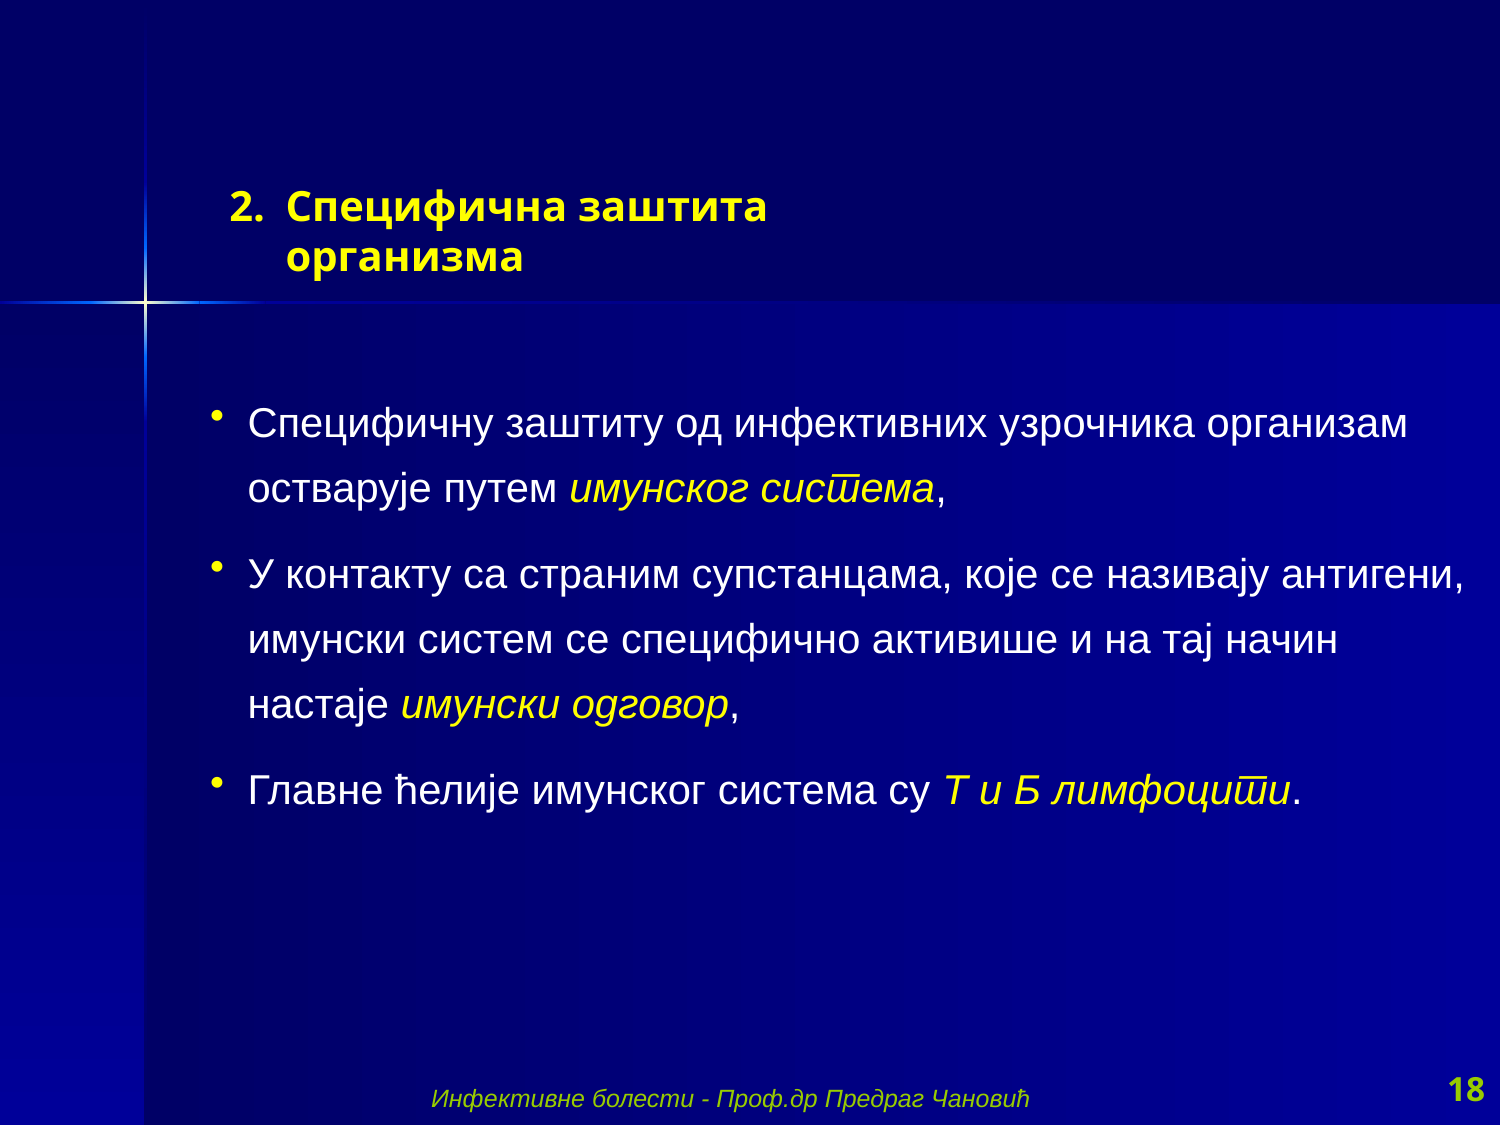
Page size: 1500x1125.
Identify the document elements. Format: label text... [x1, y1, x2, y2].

text_box Специфична заштита организма [214, 172, 1015, 288]
slide_number 18 [1354, 1059, 1500, 1125]
footer Инфективне болести - Проф.др Предраг Чановић [412, 1074, 1051, 1125]
text_box Специфичну заштиту од инфективних узрочника организам остварује путем имунског система, У контакту са страним супстанцама, које се називају антигени, имунски систем се специфично активише и на тај начин настаје имунски одговор, Главне ћелије имунског система су Т и Б лимфоцити. [195, 373, 1481, 820]
